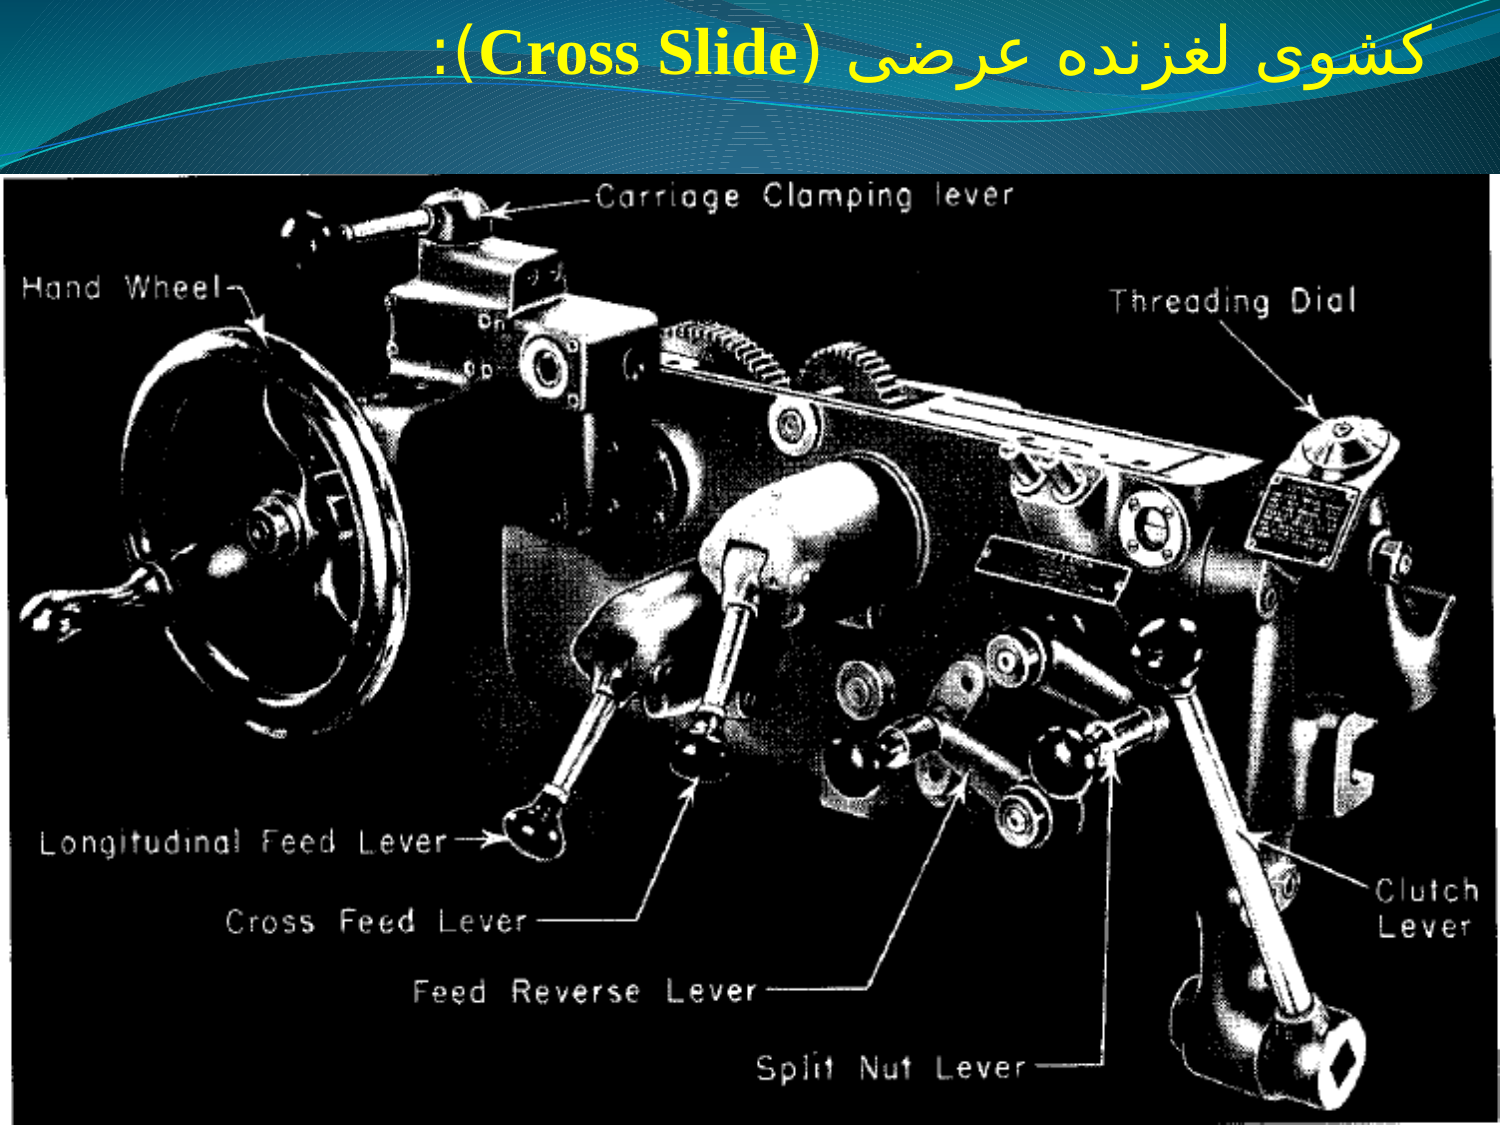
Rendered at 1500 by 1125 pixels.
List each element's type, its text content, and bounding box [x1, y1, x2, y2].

picture [0, 174, 1500, 1125]
subtitle کشوی لغزنده عرضی (Cross Slide): [0, 0, 1500, 174]
